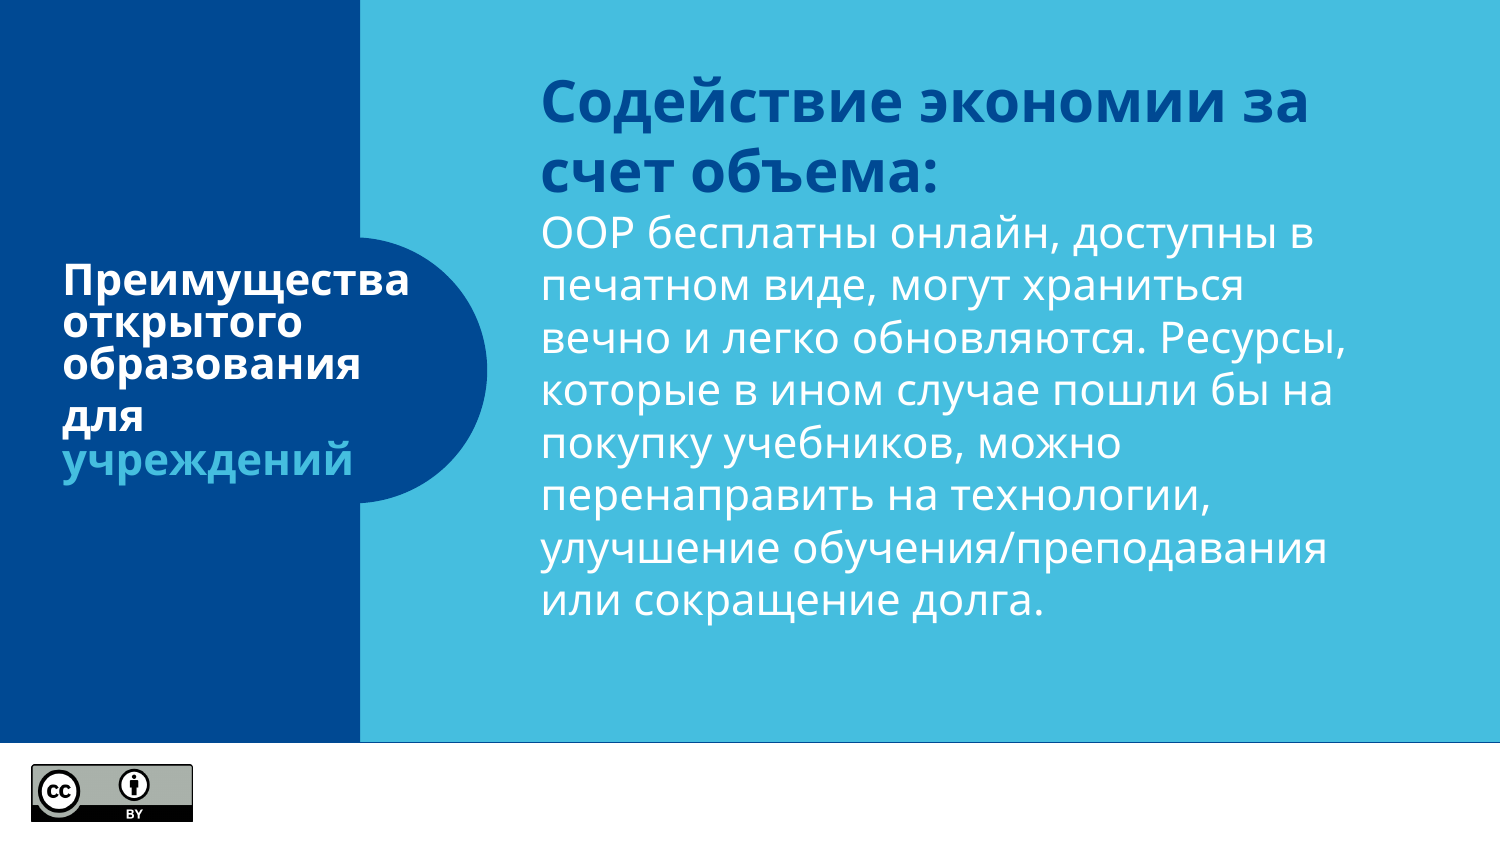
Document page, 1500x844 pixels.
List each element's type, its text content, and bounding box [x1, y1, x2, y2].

text_box [304, 237, 401, 246]
text_box [0, 750, 1500, 844]
text_box [0, 0, 361, 742]
picture [31, 764, 193, 822]
text_box Содействие экономии за счет объема: ООР бесплатны онлайн, доступны в печатном виде, могут храниться вечно и легко обновляются. Ресурсы, которые в ином случае пошли бы на покупку учебников, можно перенаправить на технологии, улучшение обучения/преподавания или сокращение долга. [525, 49, 1394, 730]
text_box Преимущества открытого образования для учреждений [47, 246, 462, 553]
text_box [462, 292, 488, 448]
